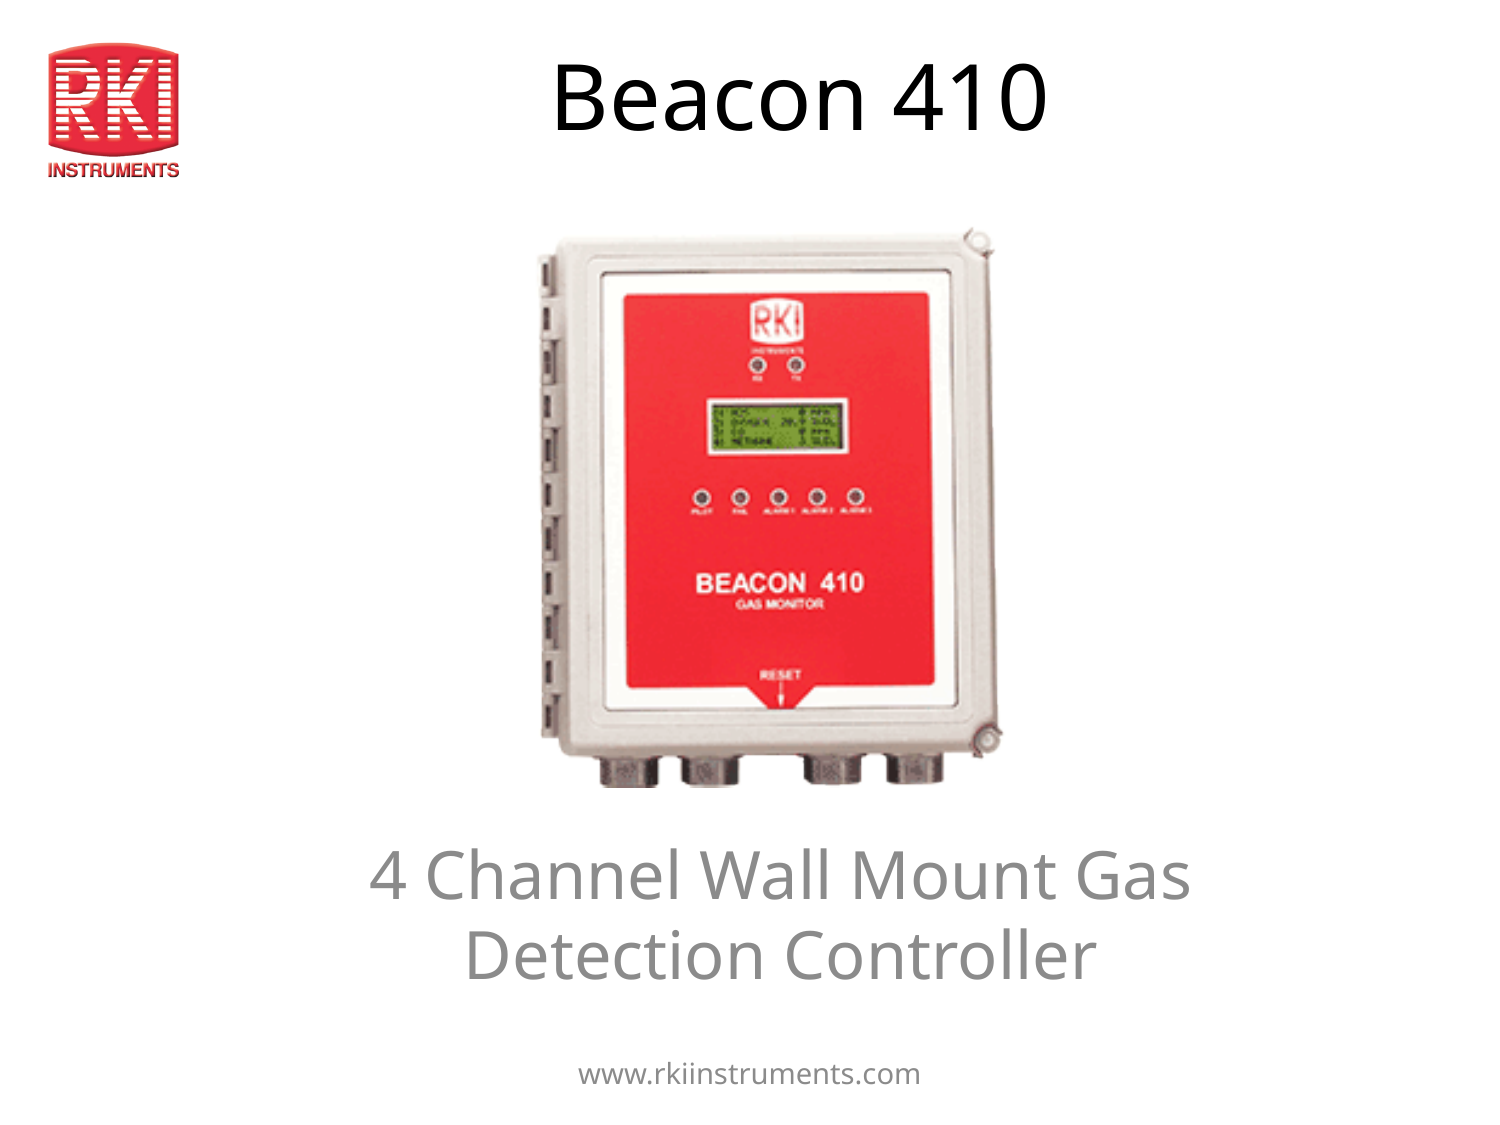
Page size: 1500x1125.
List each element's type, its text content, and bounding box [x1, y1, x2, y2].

title Beacon 410 [162, 37, 1438, 150]
picture [37, 37, 188, 184]
picture [524, 199, 1016, 788]
footer www.rkiinstruments.com [512, 1042, 988, 1103]
subtitle 4 Channel Wall Mount Gas Detection Controller [300, 825, 1263, 1000]
